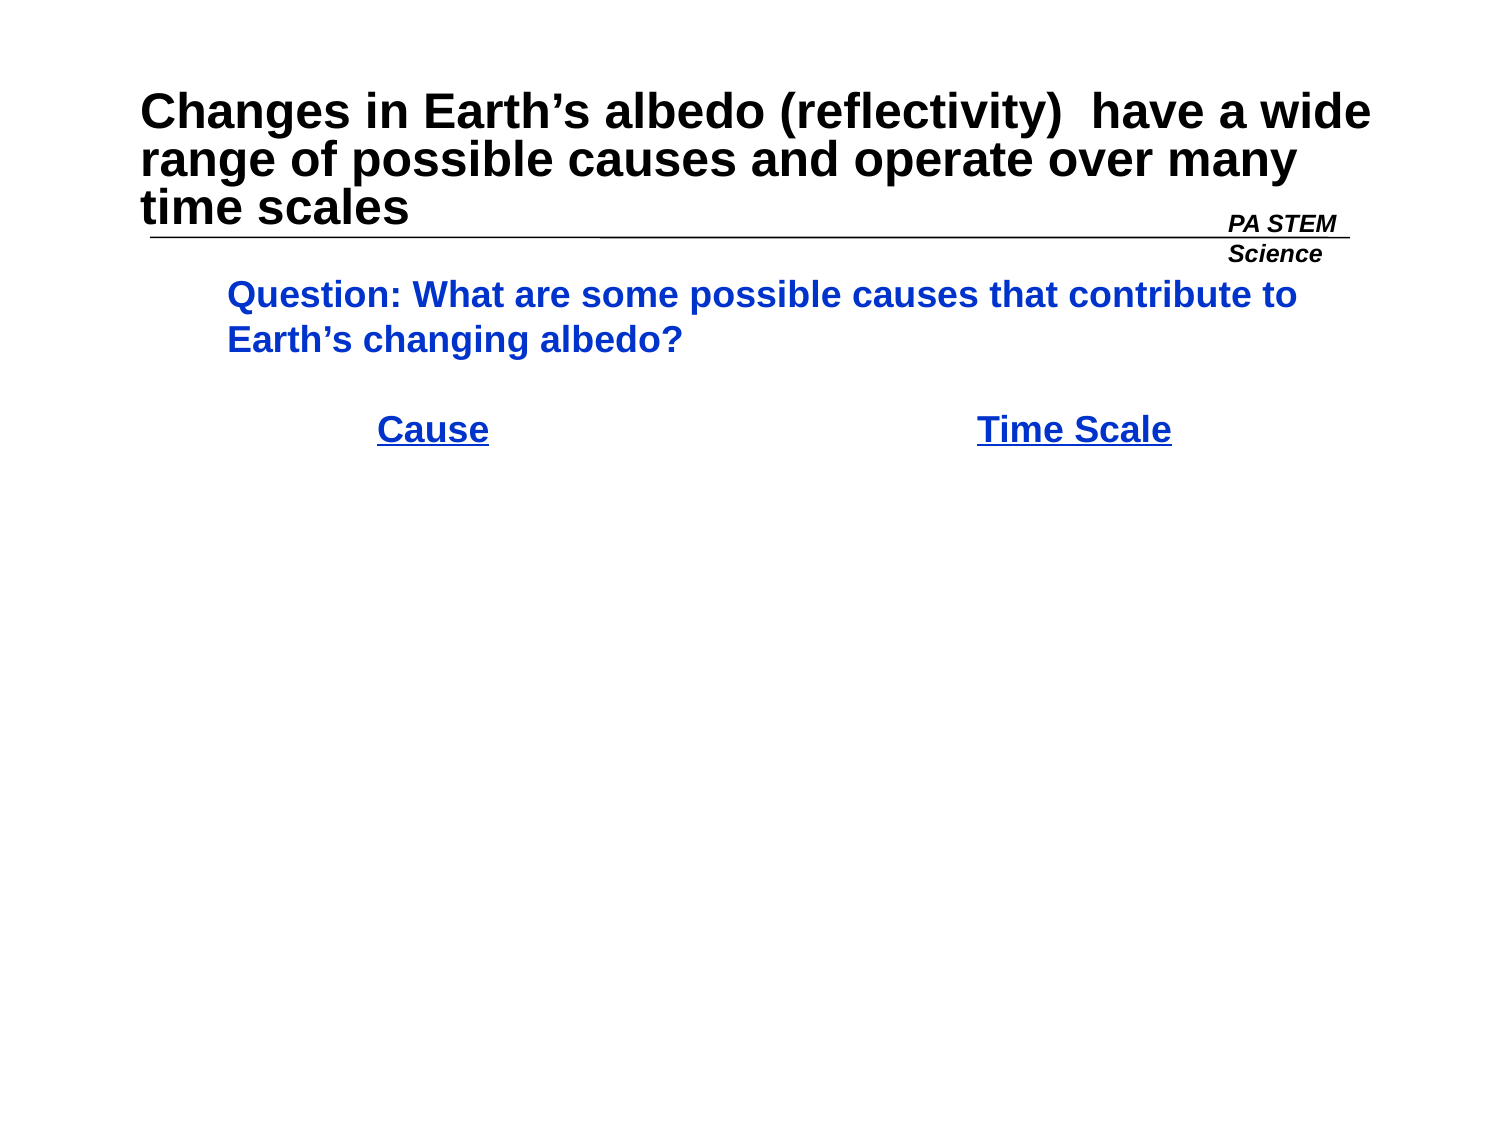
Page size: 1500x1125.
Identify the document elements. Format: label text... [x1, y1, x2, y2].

title Changes in Earth’s albedo (reflectivity) have a wide range of possible causes and operate over many time scales [124, 62, 1426, 263]
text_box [149, 199, 1353, 276]
text_box Question: What are some possible causes that contribute to Earth’s changing albedo? Cause Time Scale [212, 262, 1413, 503]
